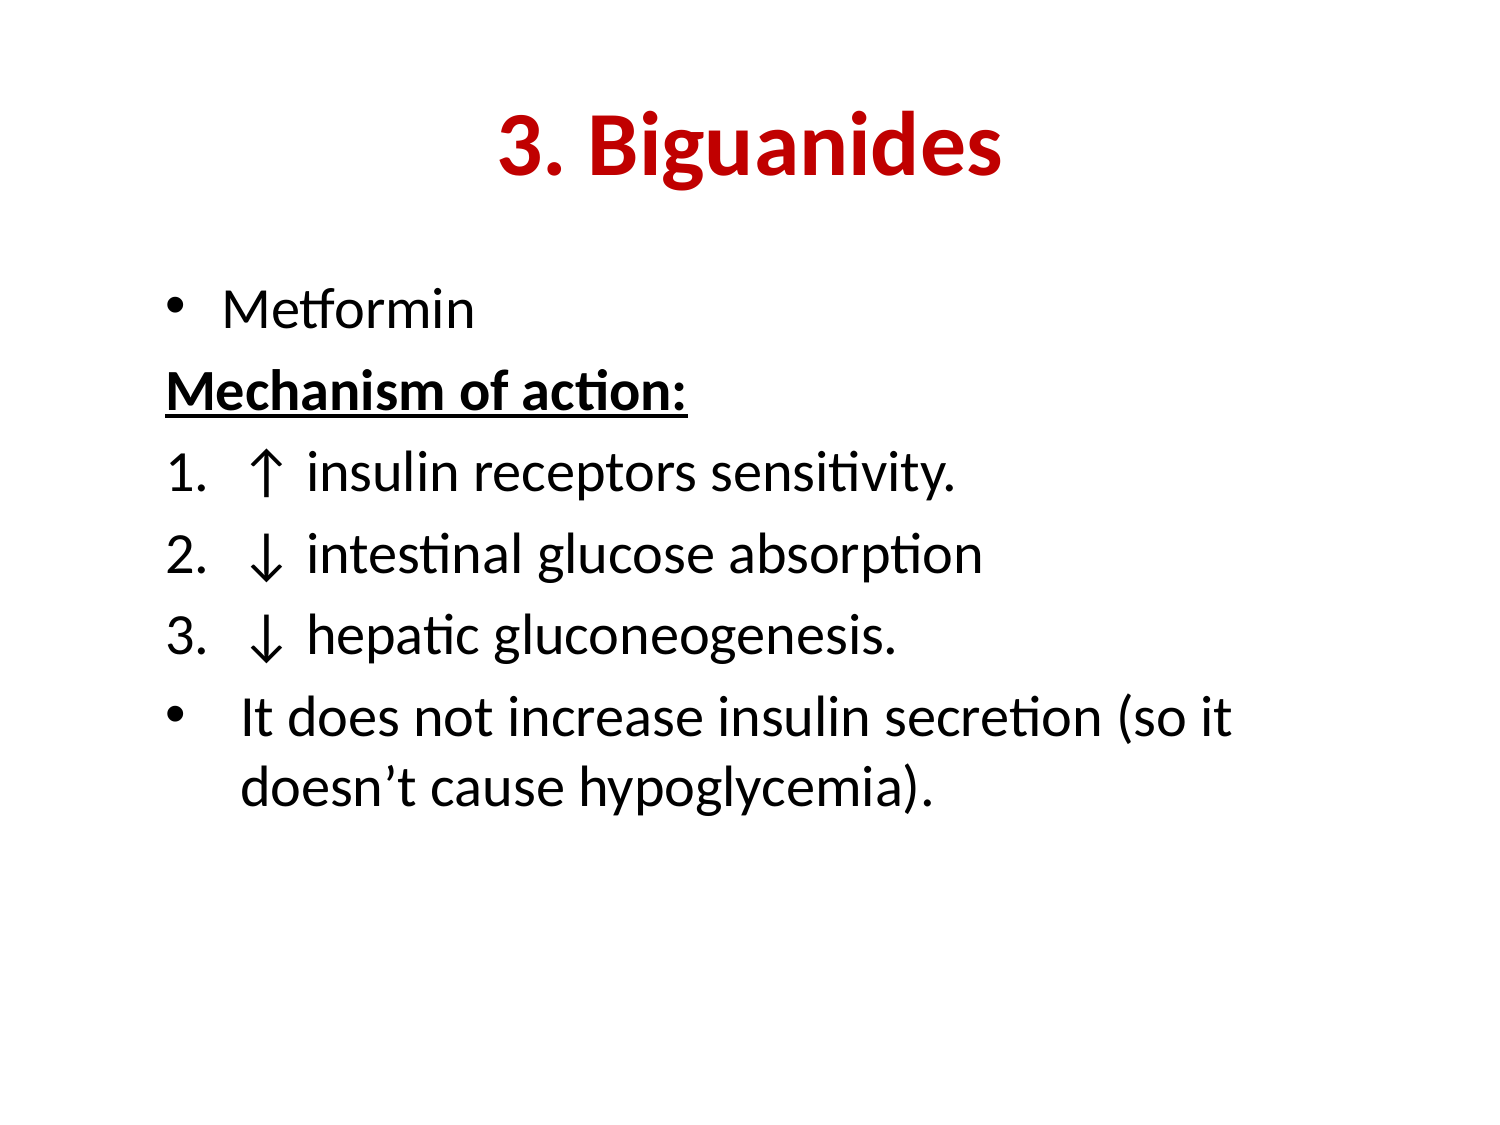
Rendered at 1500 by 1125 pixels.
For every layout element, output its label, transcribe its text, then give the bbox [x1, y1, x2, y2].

list Metformin Mechanism of action: ↑ insulin receptors sensitivity. ↓ intestinal glucose absorption ↓ hepatic gluconeogenesis. It does not increase insulin secretion (so it doesn’t cause hypoglycemia). [150, 262, 1425, 1063]
title 3. Biguanides [75, 45, 1425, 233]
